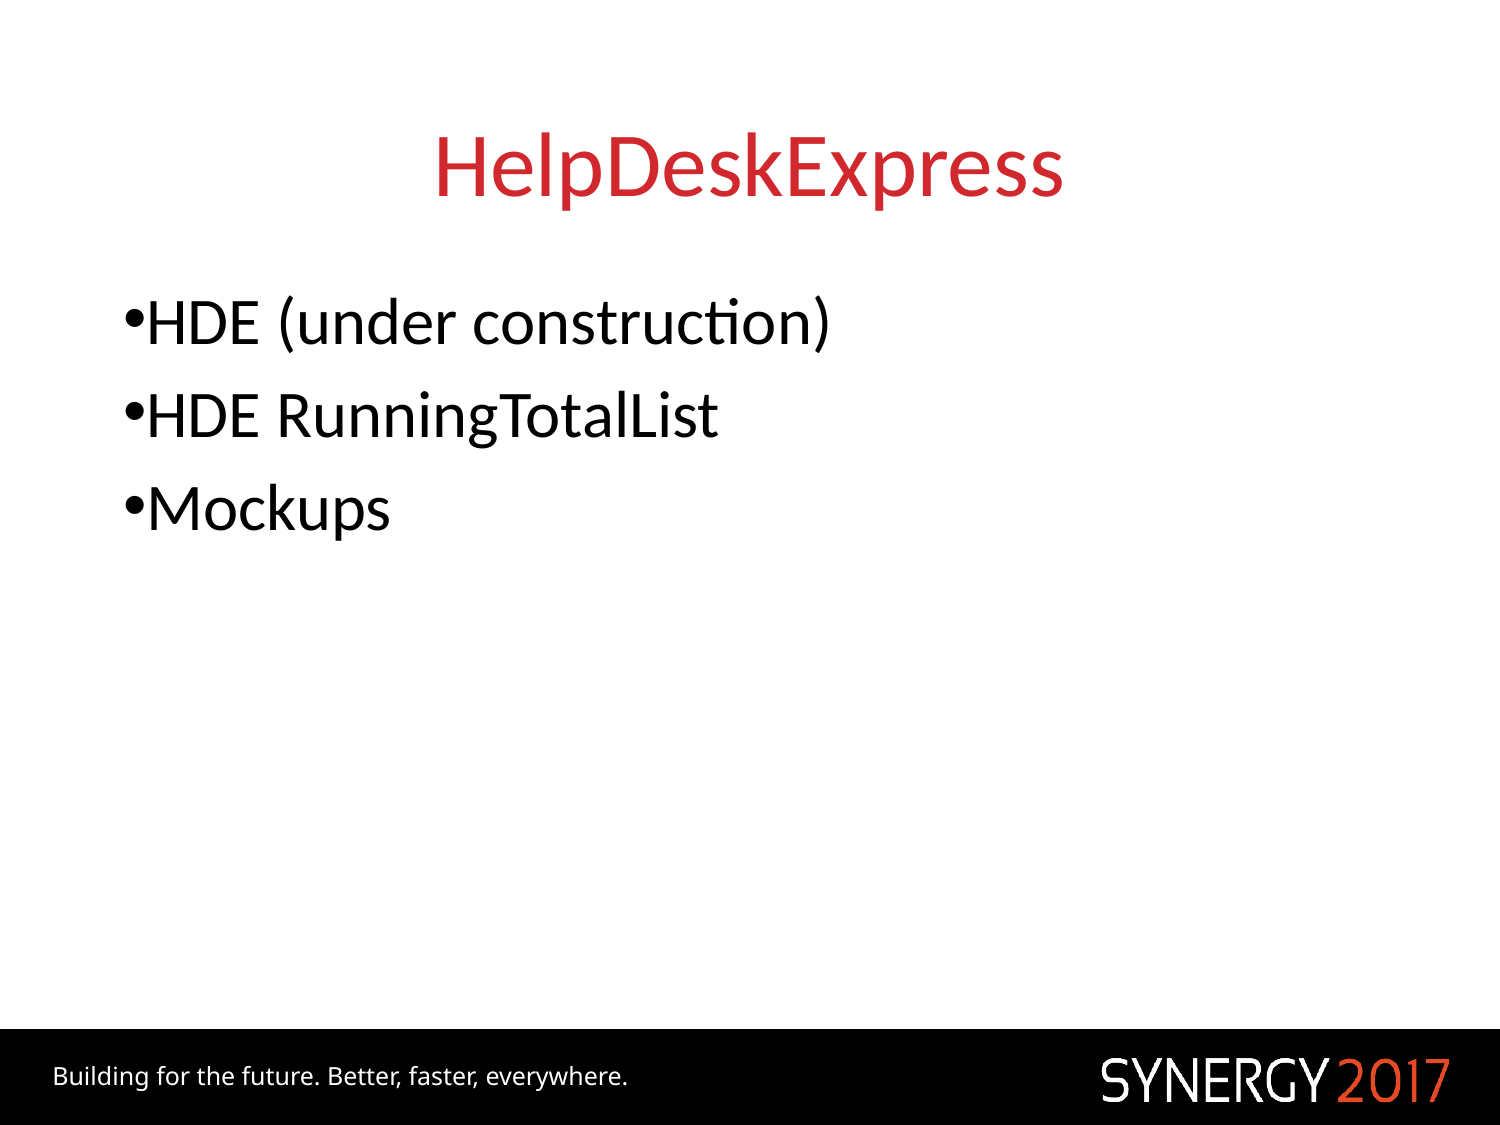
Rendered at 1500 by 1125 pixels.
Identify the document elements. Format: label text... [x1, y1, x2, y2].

title HelpDeskExpress [75, 66, 1425, 254]
list HDE (under construction) HDE RunningTotalList Mockups [75, 262, 1425, 1005]
picture [1087, 1042, 1463, 1118]
